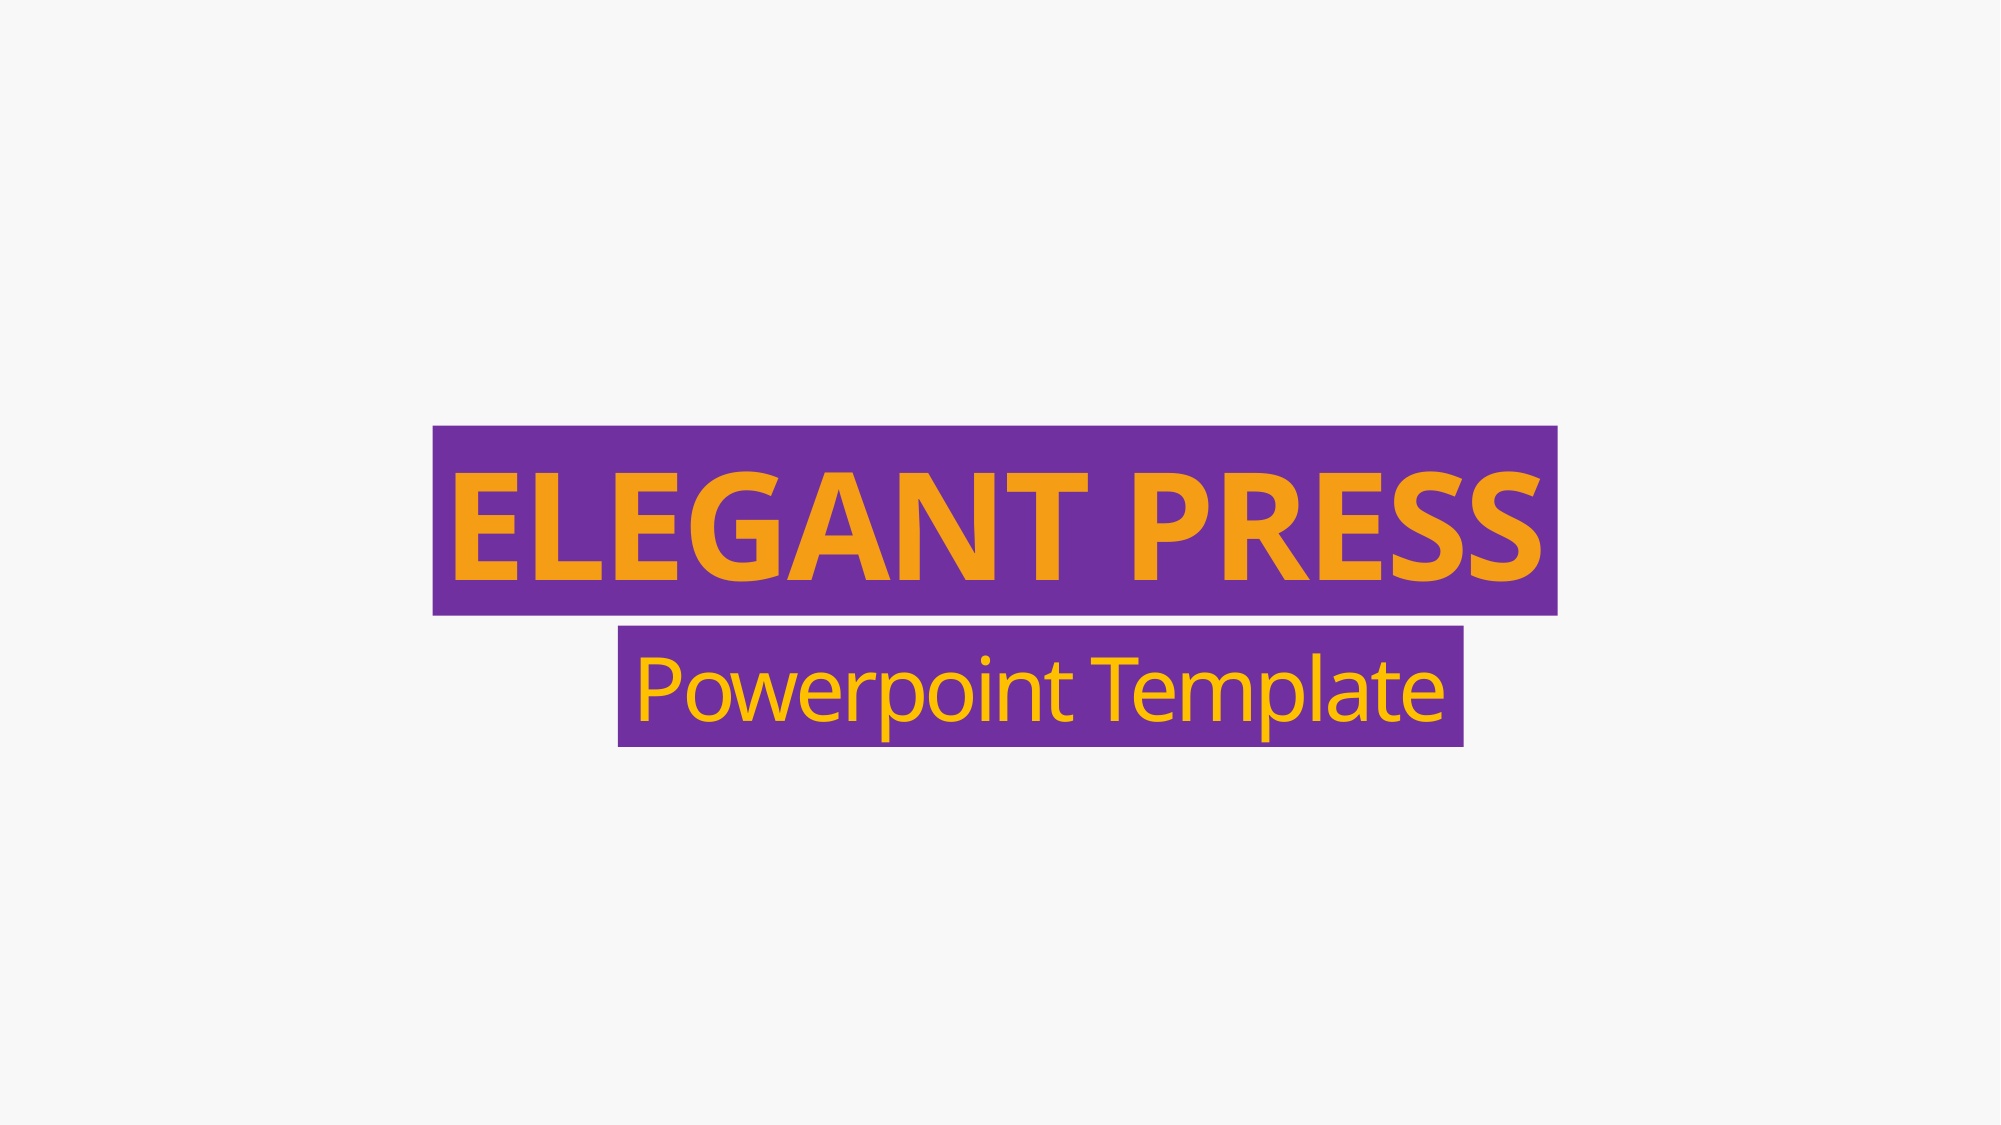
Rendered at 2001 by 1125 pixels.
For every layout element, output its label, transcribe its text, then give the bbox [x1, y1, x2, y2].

text_box Powerpoint Template [617, 625, 1464, 747]
text_box ELEGANT PRESS [432, 425, 1558, 616]
